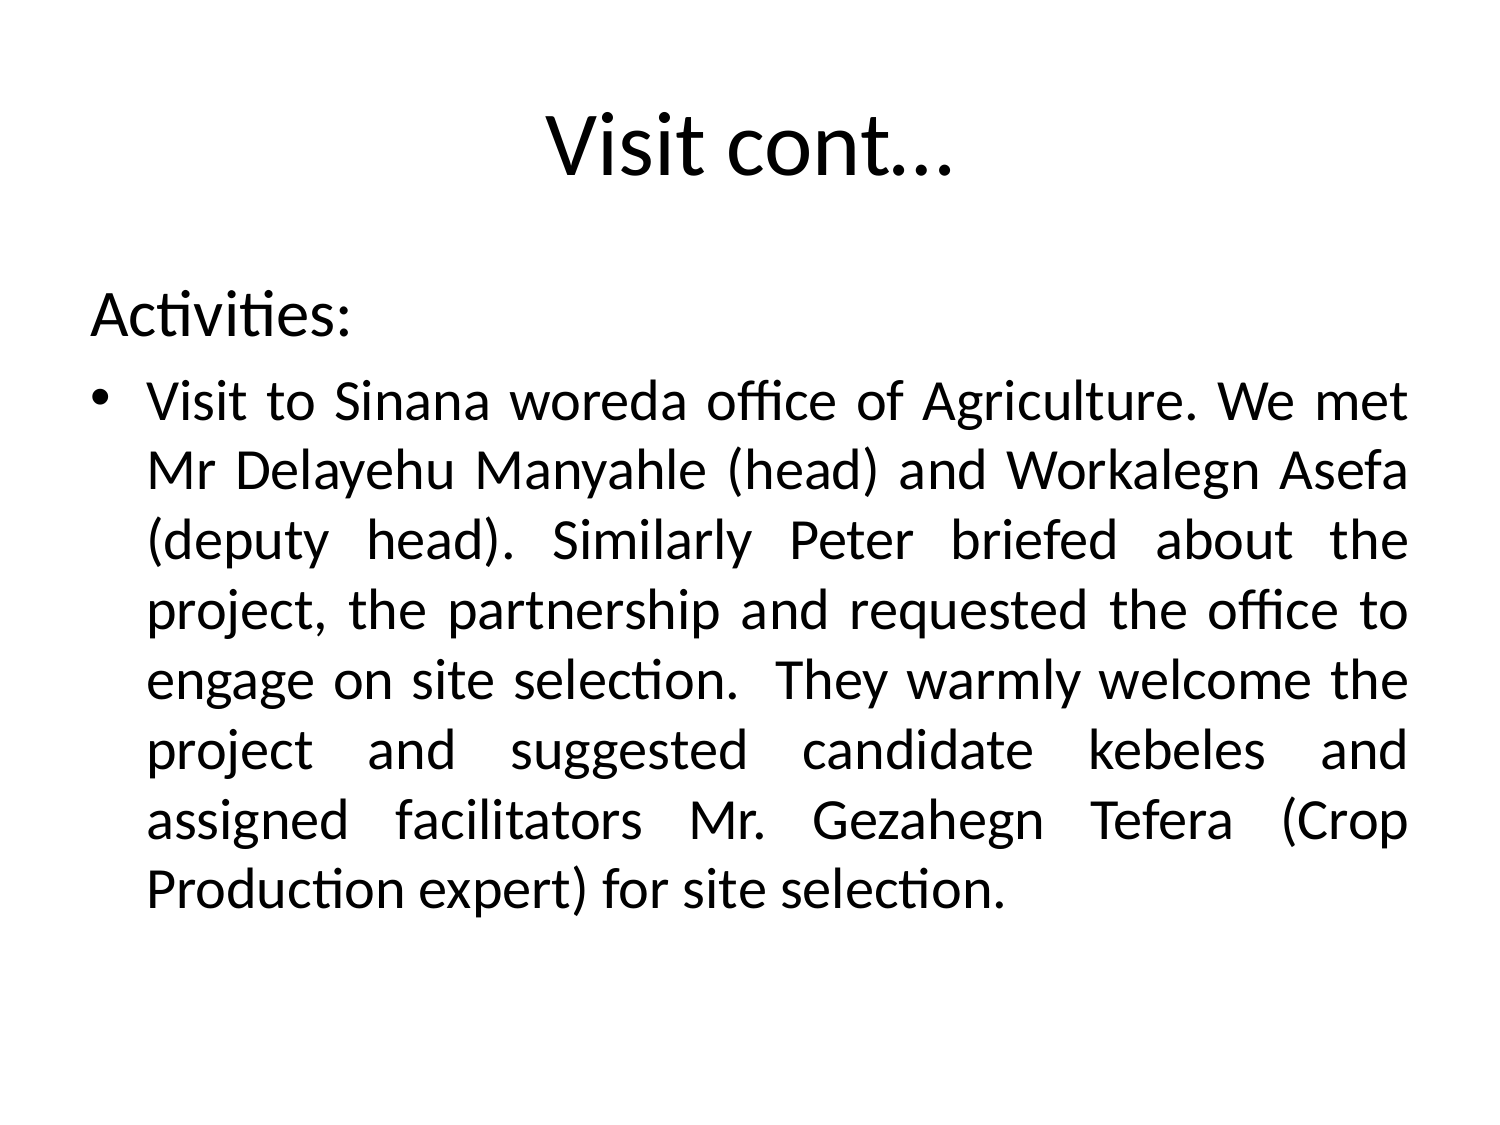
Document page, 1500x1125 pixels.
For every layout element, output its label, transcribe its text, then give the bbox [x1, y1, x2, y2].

title Visit cont… [75, 45, 1425, 233]
list Activities: Visit to Sinana woreda office of Agriculture. We met Mr Delayehu Manyahle (head) and Workalegn Asefa (deputy head). Similarly Peter briefed about the project, the partnership and requested the office to engage on site selection. They warmly welcome the project and suggested candidate kebeles and assigned facilitators Mr. Gezahegn Tefera (Crop Production expert) for site selection. [75, 262, 1425, 1063]
